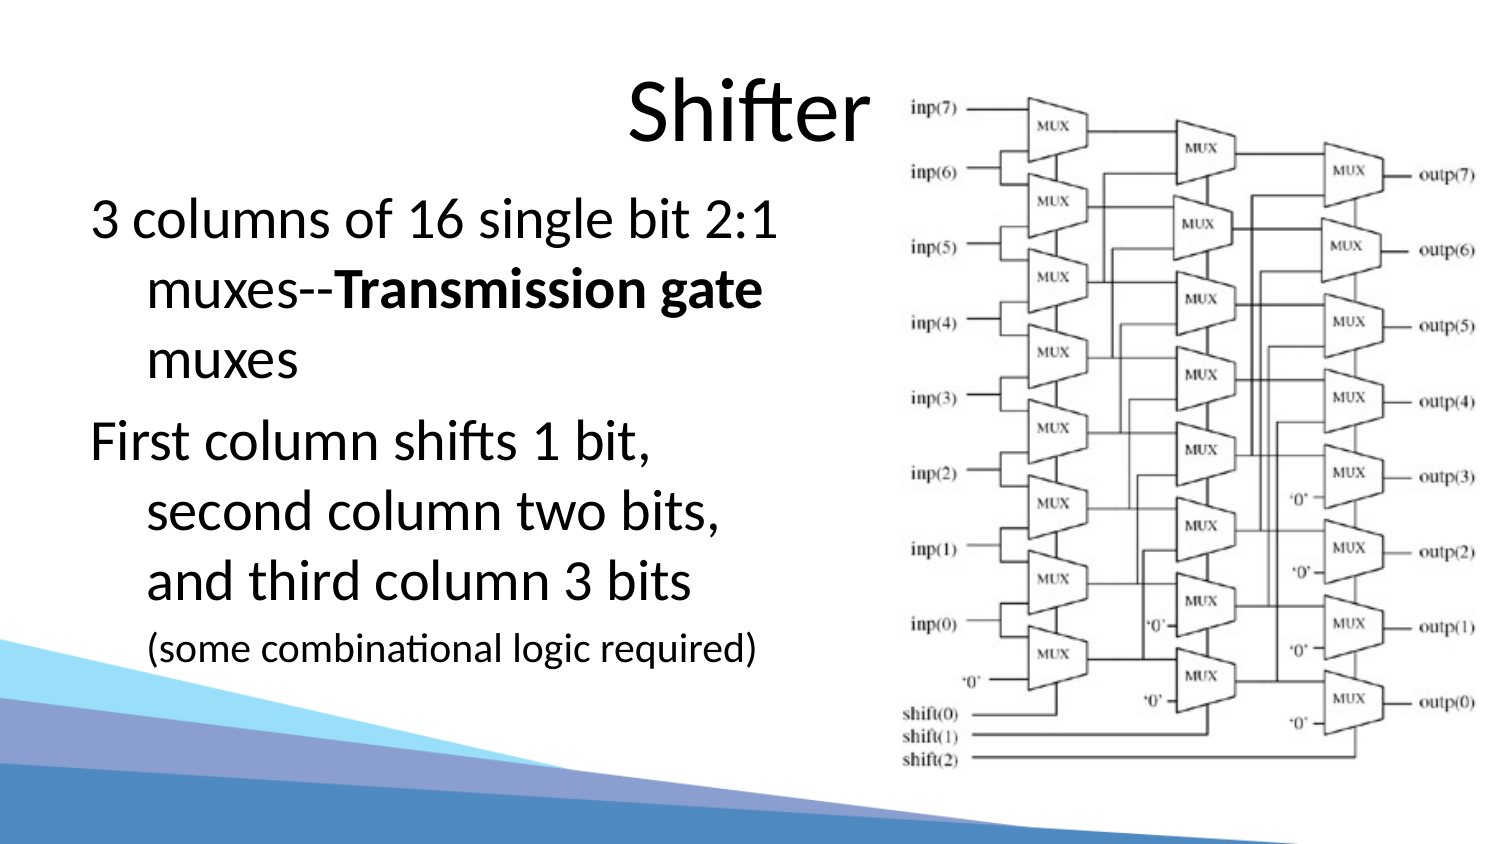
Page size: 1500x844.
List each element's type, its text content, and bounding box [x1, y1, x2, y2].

picture [0, 0, 1500, 844]
title Shifter [75, 33, 1425, 175]
list 3 columns of 16 single bit 2:1 muxes--Transmission gate muxes First column shifts 1 bit, second column two bits, and third column 3 bits (some combinational logic required) [75, 165, 832, 777]
